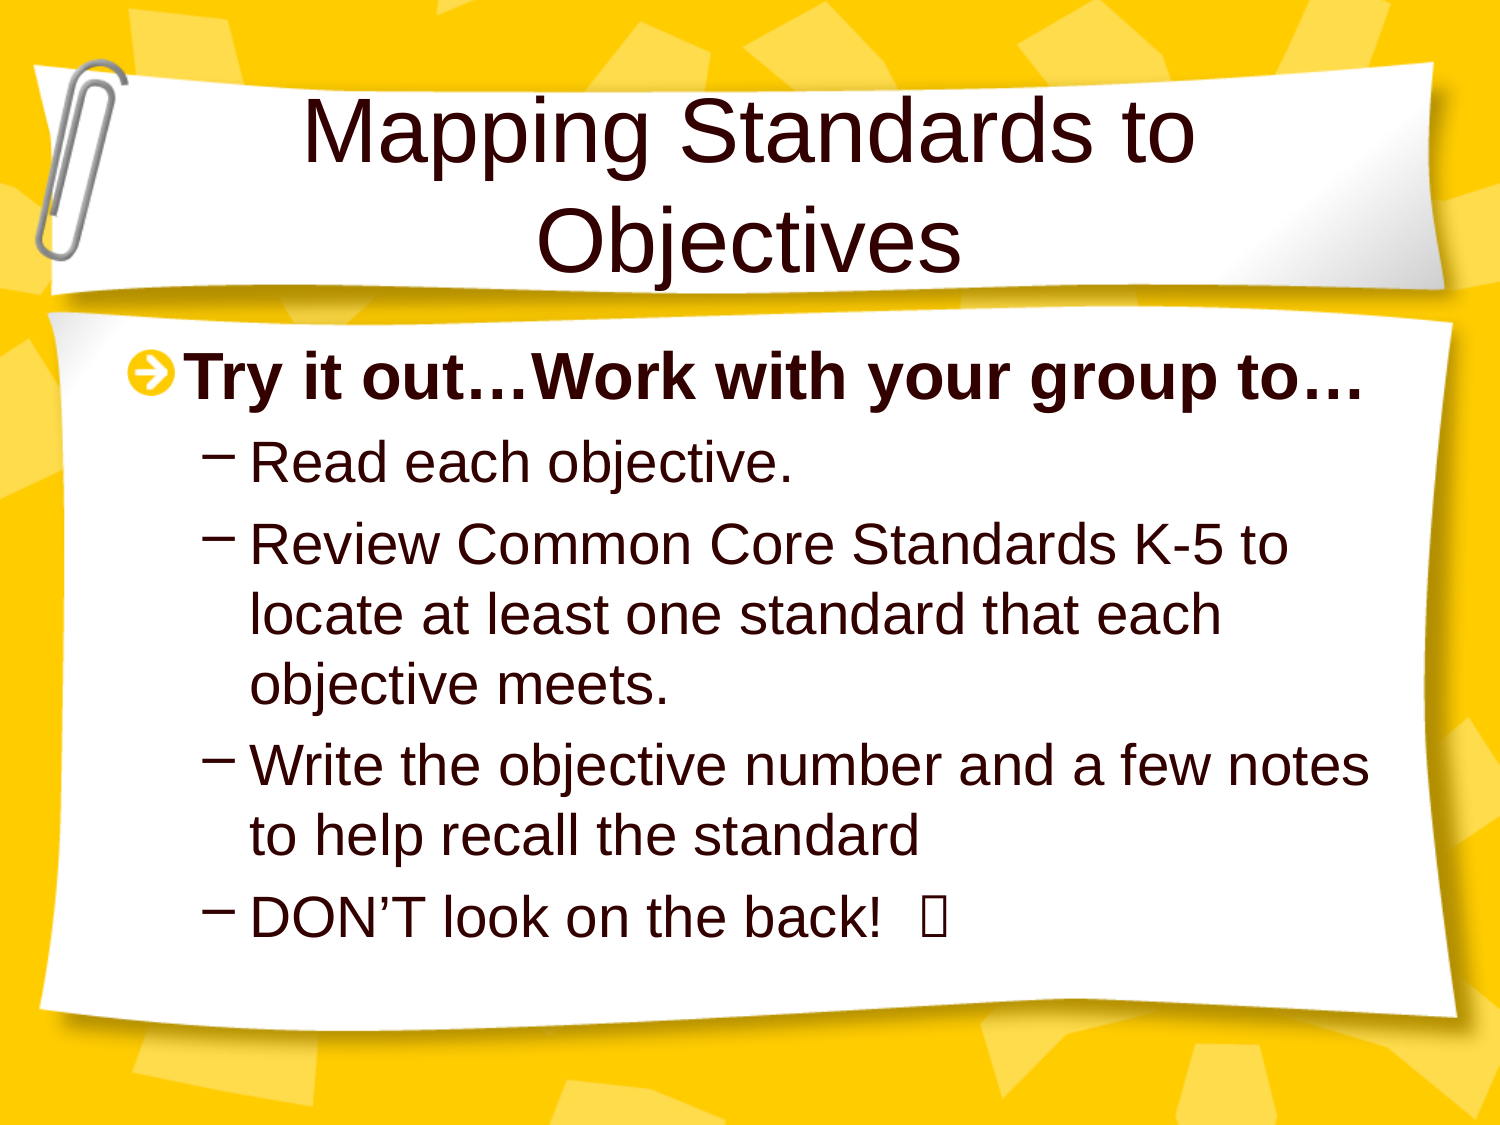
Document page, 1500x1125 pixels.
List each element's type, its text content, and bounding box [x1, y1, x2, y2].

picture [0, 0, 1500, 1125]
list Try it out…Work with your group to… Read each objective. Review Common Core Standards K-5 to locate at least one standard that each objective meets. Write the objective number and a few notes to help recall the standard DON’T look on the back!  [112, 324, 1388, 1001]
title Mapping Standards to Objectives [112, 87, 1388, 276]
